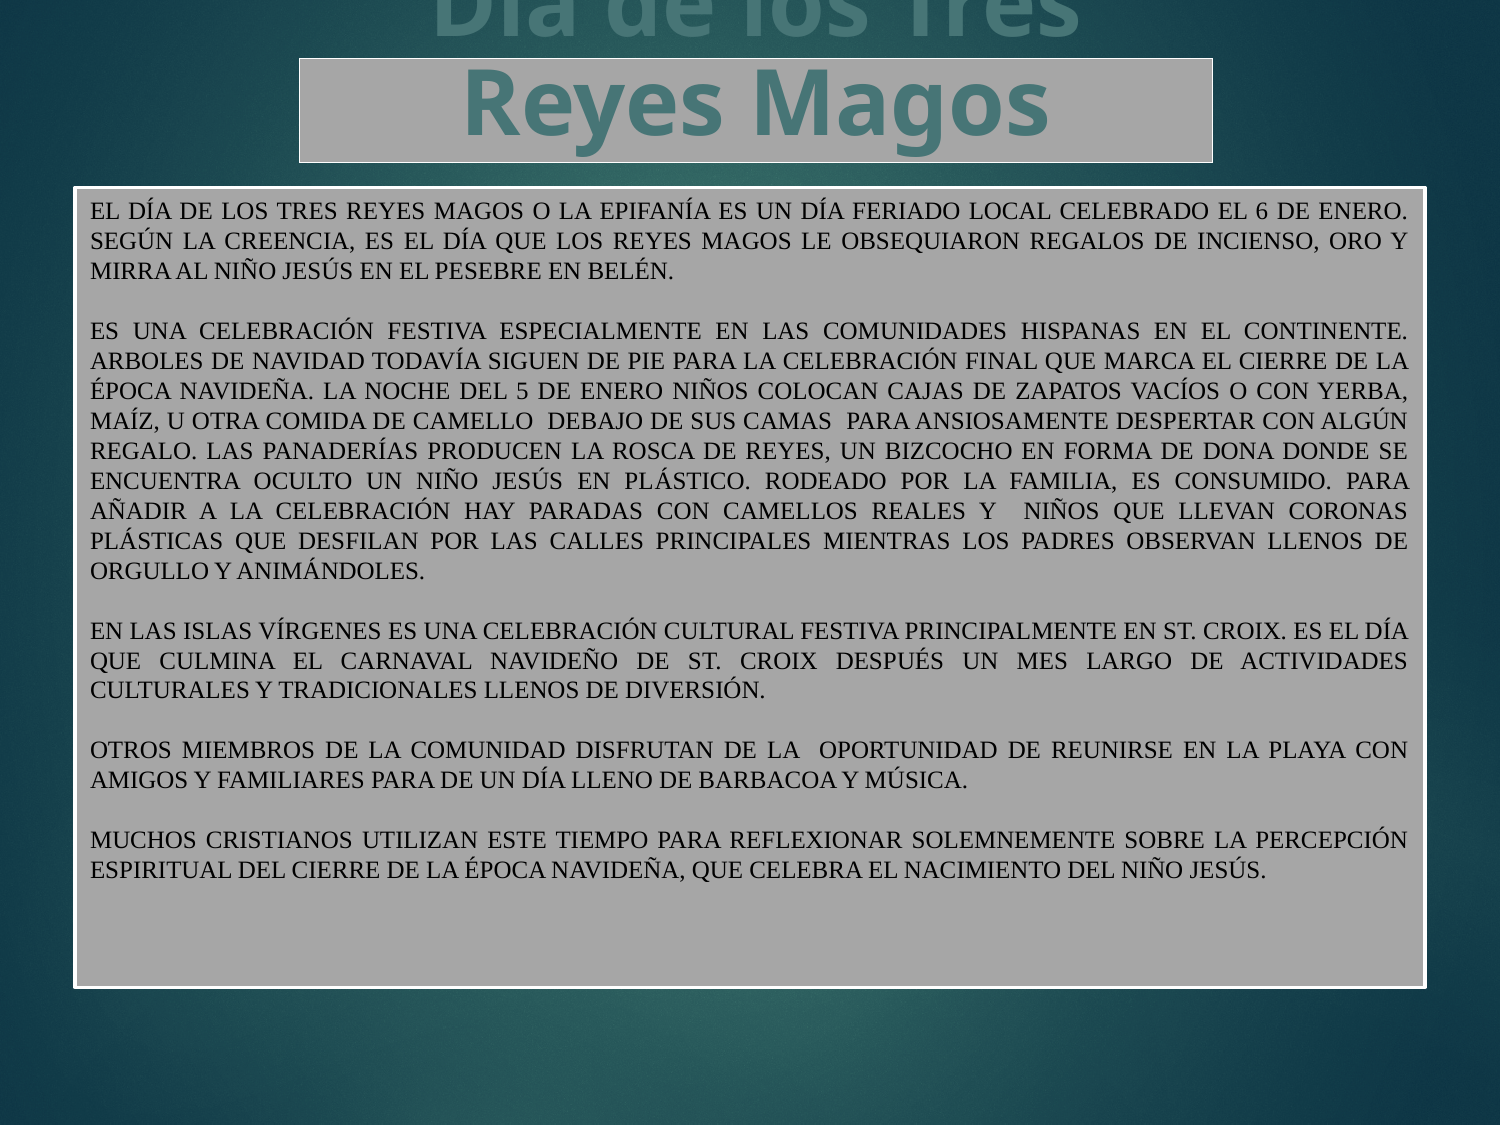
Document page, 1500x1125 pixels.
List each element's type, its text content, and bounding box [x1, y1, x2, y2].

text_box [0, 224, 5, 266]
text_box Día de los Tres Reyes Magos [299, 58, 1213, 163]
subtitle El Día de los Tres Reyes Magos o la Epifanía es un día feriado local celebrado el 6 de enero. Según la creencia, es el día que los reyes magos le obsequiaron regalos de incienso, oro y mirra al niño Jesús en el pesebre en Belén. Es una celebración festiva especialmente en las comunidades hispanas en el continente. Arboles de Navidad todavía siguen de pie para la celebración final que marca el cierre de la época navideña. La noche del 5 de enero niños colocan cajas de zapatos vacíos o con yerba, maíz, u otra comida de camello debajo de sus camas para ansiosamente despertar con algún regalo. Las panaderías producen la Rosca de Reyes, un bizcocho en forma de dona donde se encuentra oculto un niño Jesús en plástico. Rodeado por la familia, es consumido. Para añadir a la celebración hay paradas con camellos reales y niños que llevan coronas plásticas que desfilan por las calles principales mientras los padres observan llenos de orgullo y animándoles. En las Islas Vírgenes es una celebración cultural festiva principalmente en St. Croix. Es el día que culmina el Carnaval Navideño de St. Croix después un mes largo de actividades culturales y tradicionales llenos de diversión. Otros miembros de la comunidad disfrutan de la oportunidad de reunirse en la playa con amigos y familiares para de un día lleno de barbacoa y música. Muchos cristianos utilizan este tiempo para reflexionar solemnemente sobre la percepción espiritual del cierre de la época navideña, que celebra el nacimiento del Niño Jesús. [73, 186, 1427, 989]
text_box [0, 42, 5, 84]
